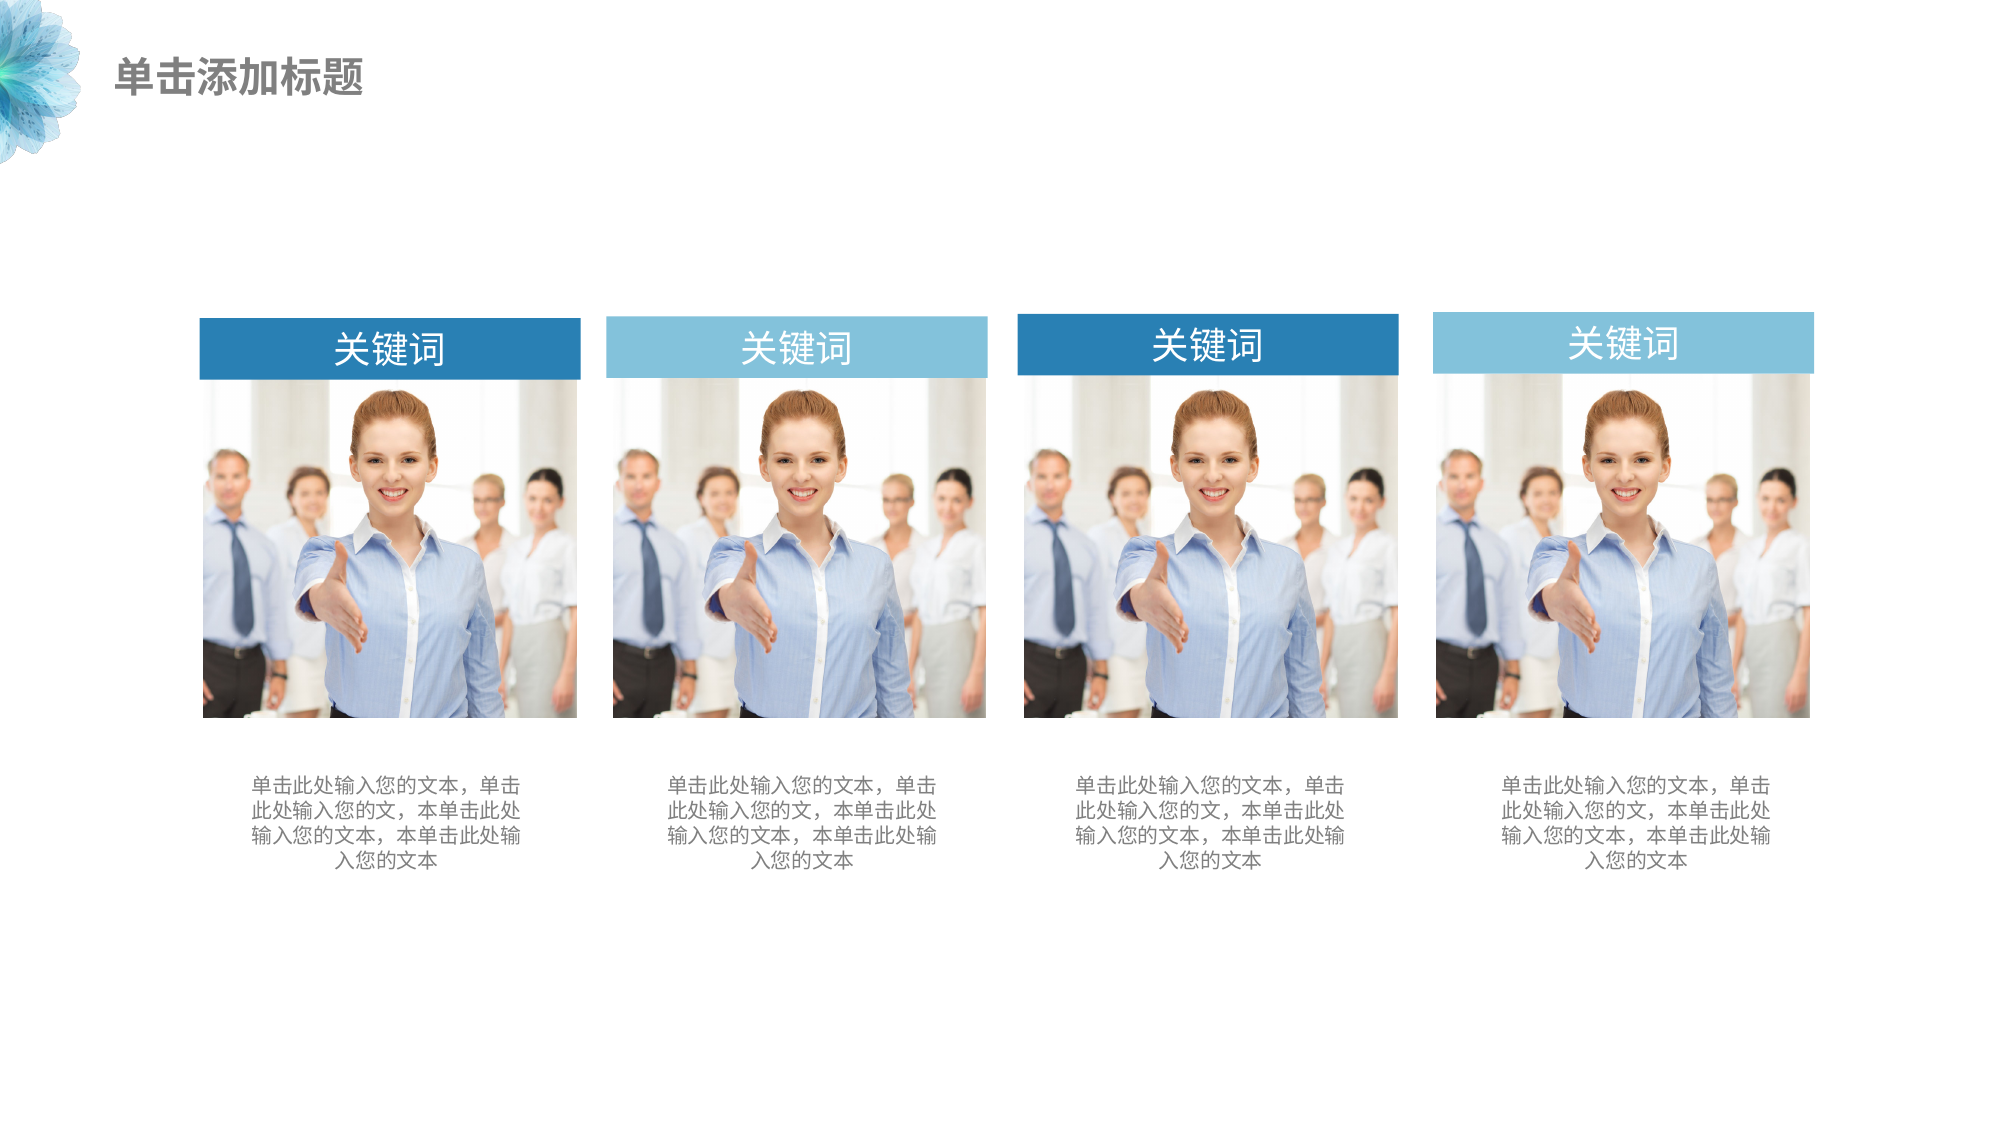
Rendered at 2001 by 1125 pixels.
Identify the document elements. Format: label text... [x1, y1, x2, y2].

picture [1436, 374, 1810, 718]
text_box 单击此处输入您的文本，单击此处输入您的文，本单击此处输入您的文本，本单击此处输入您的文本 [644, 764, 959, 880]
text_box 单击此处输入您的文本，单击此处输入您的文，本单击此处输入您的文本，本单击此处输入您的文本 [1053, 764, 1368, 880]
picture [203, 374, 577, 718]
text_box 单击此处输入您的文本，单击此处输入您的文，本单击此处输入您的文本，本单击此处输入您的文本 [229, 764, 544, 880]
text_box 关键词 [1016, 313, 1400, 377]
text_box 单击此处输入您的文本，单击此处输入您的文，本单击此处输入您的文本，本单击此处输入您的文本 [1479, 764, 1794, 880]
text_box 关键词 [1432, 311, 1815, 375]
picture [1024, 374, 1398, 718]
picture [613, 374, 986, 718]
text_box 关键词 [605, 315, 989, 379]
text_box 关键词 [199, 317, 582, 381]
text_box 单击添加标题 [98, 43, 594, 108]
picture [0, 0, 81, 164]
